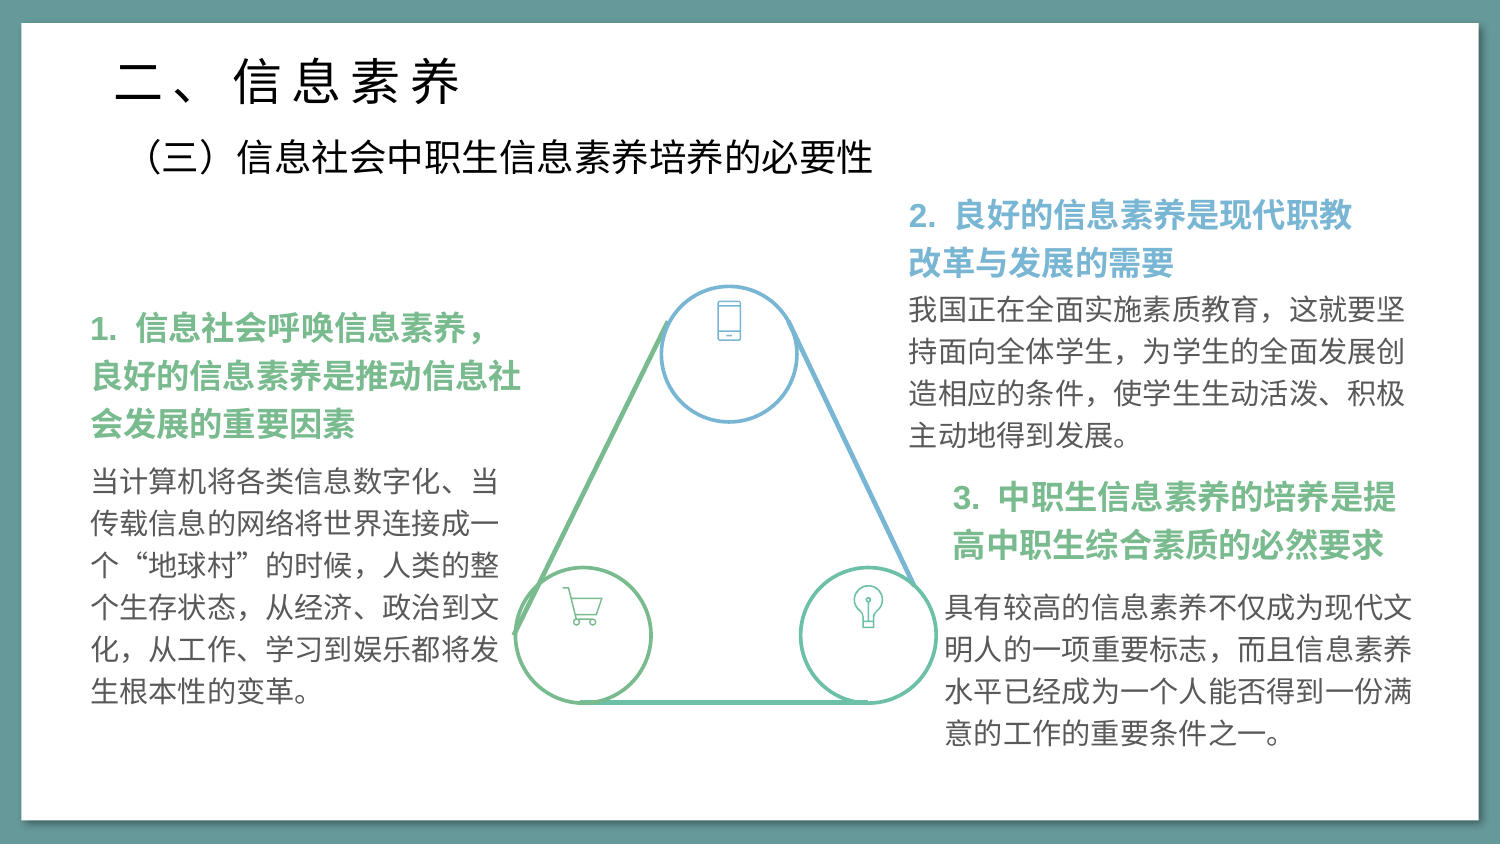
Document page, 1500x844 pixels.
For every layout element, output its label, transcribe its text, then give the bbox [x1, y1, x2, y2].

text_box 2. 良好的信息素养是现代职教改革与发展的需要 [894, 179, 1376, 285]
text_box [717, 300, 742, 342]
text_box [569, 595, 603, 626]
text_box 具有较高的信息素养不仅成为现代文明人的一项重要标志，而且信息素养水平已经成为一个人能否得到一份满意的工作的重要条件之一。 [929, 575, 1445, 767]
text_box [519, 650, 585, 705]
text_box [787, 320, 915, 587]
text_box [673, 388, 782, 424]
text_box 3. 中职生信息素养的培养是提高中职生综合素质的必然要求 [938, 460, 1443, 588]
text_box [588, 595, 653, 701]
text_box 当计算机将各类信息数字化、当传载信息的网络将世界连接成一个“地球村”的时候，人类的整个生存状态，从经济、政治到文化，从工作、学习到娱乐都将发生根本性的变革。 [75, 461, 519, 708]
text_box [533, 320, 669, 587]
text_box 我国正在全面实施素质教育，这就要坚持面向全体学生，为学生的全面发展创造相应的条件，使学生生动活泼、积极主动地得到发展。 [894, 276, 1441, 469]
text_box 二、信息素养 [100, 43, 1026, 117]
text_box （三）信息社会中职生信息素养培养的必要性 [109, 126, 890, 187]
text_box [798, 595, 929, 705]
text_box [853, 595, 884, 629]
text_box [519, 590, 533, 621]
text_box [917, 587, 929, 610]
text_box [668, 284, 790, 323]
text_box 1. 信息社会呼唤信息素养，良好的信息素养是推动信息社会发展的重要因素 [75, 292, 539, 461]
